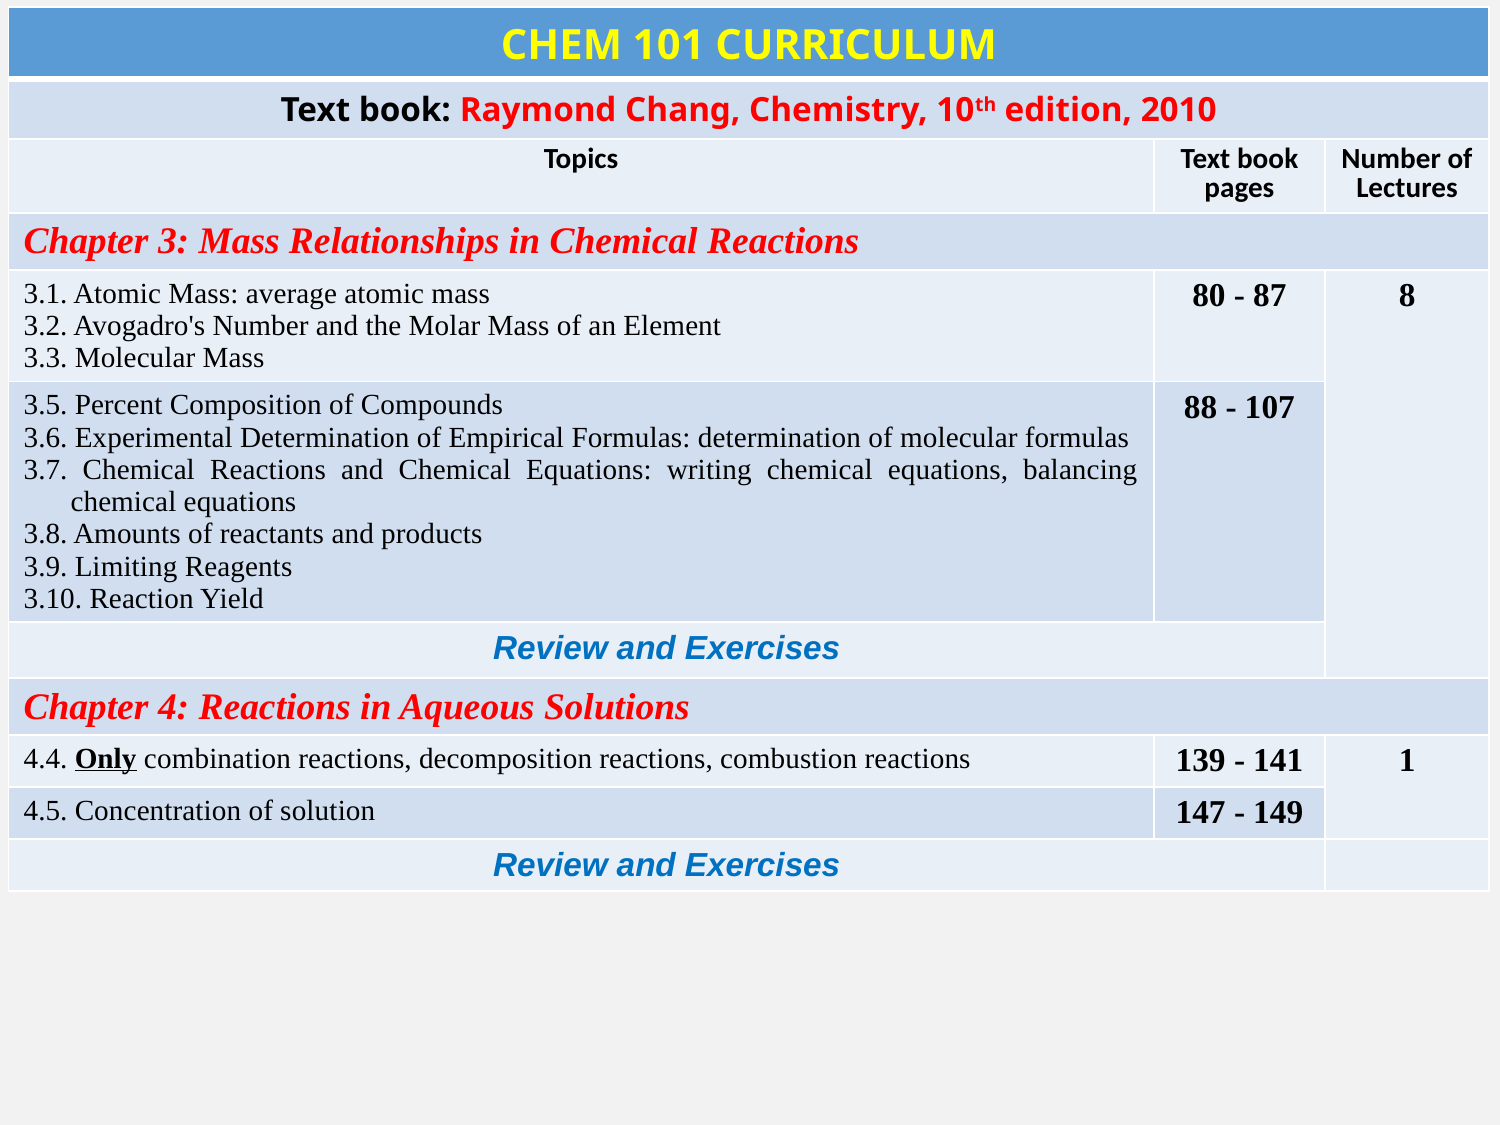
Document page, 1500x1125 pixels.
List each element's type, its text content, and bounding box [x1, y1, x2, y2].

table_cell Text book pages [1155, 140, 1324, 212]
table_cell Review and Exercises [9, 840, 1324, 890]
table_cell 3.5. Percent Composition of Compounds 3.6. Experimental Determination of Empirical Formulas: determination of molecular formulas 3.7. Chemical Reactions and Chemical Equations: writing chemical equations, balancing chemical equations 3.8. Amounts of reactants and products 3.9. Limiting Reagents 3.10. Reaction Yield [9, 382, 1153, 621]
table_cell [1326, 840, 1488, 890]
table_header CHEM 101 CURRICULUM [9, 8, 1488, 76]
table_cell 4.4. Only combination reactions, decomposition reactions, combustion reactions [9, 736, 1153, 786]
table_cell 1 [1326, 736, 1488, 838]
table_cell Chapter 3: Mass Relationships in Chemical Reactions [9, 214, 1488, 269]
table_cell 80 - 87 [1155, 271, 1324, 381]
table_cell 3.1. Atomic Mass: average atomic mass 3.2. Avogadro's Number and the Molar Mass of an Element 3.3. Molecular Mass [9, 271, 1153, 381]
table_cell Chapter 4: Reactions in Aqueous Solutions [9, 679, 1488, 734]
table_cell Topics [9, 140, 1153, 212]
table_cell 139 - 141 [1155, 736, 1324, 786]
table_cell 88 - 107 [1155, 382, 1324, 621]
table_cell Number of Lectures [1326, 140, 1488, 212]
table_cell Text book: Raymond Chang, Chemistry, 10th edition, 2010 [9, 82, 1488, 138]
table_cell 8 [1326, 271, 1488, 677]
table_cell Review and Exercises [9, 623, 1324, 677]
table_cell 147 - 149 [1155, 788, 1324, 838]
table_cell 4.5. Concentration of solution [9, 788, 1153, 838]
